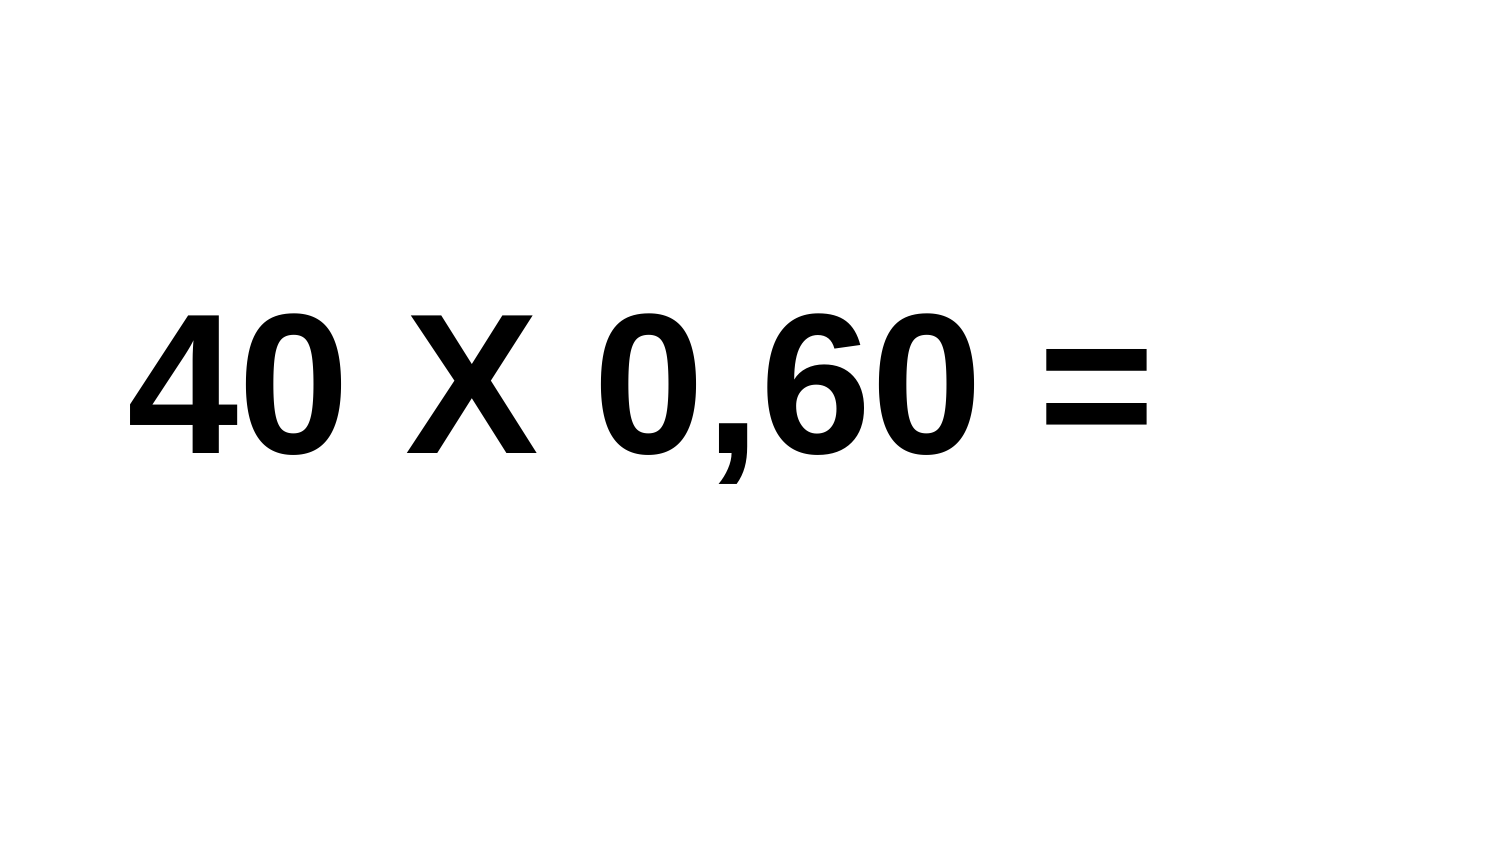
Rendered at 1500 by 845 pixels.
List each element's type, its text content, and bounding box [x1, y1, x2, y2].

text_box 40 X 0,60 = [112, 318, 1388, 509]
